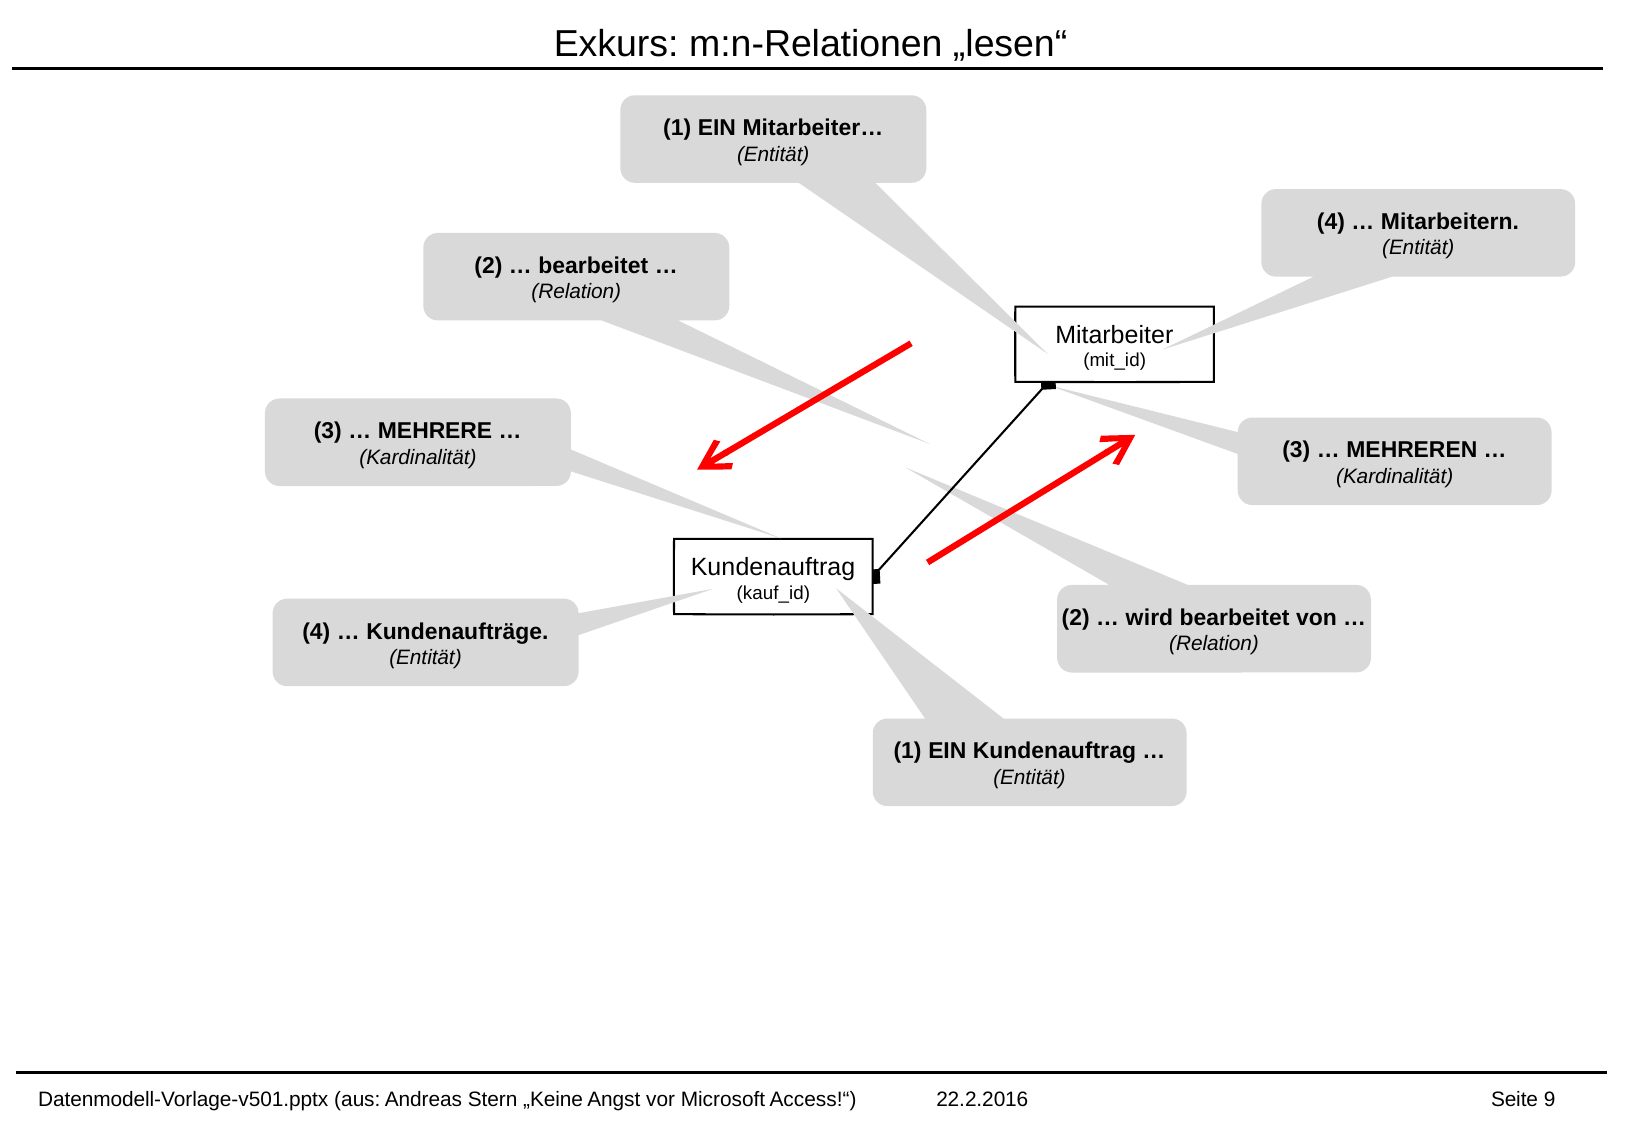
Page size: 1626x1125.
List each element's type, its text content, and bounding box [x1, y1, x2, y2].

text_box (4) … Mitarbeitern. (Entität) [1161, 188, 1577, 351]
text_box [773, 381, 1049, 539]
text_box Mitarbeiter (mit_id) [1014, 305, 1215, 384]
text_box (2) … bearbeitet … (Relation) [422, 231, 731, 358]
text_box (1) EIN Mitarbeiter… (Entität) [619, 94, 1049, 355]
text_box Kundenauftrag (kauf_id) [672, 537, 874, 616]
text_box (4) … Kundenaufträge. (Entität) [271, 587, 714, 688]
text_box (2) … wird bearbeitet von … (Relation) [1056, 562, 1373, 674]
title Exkurs: m:n-Relationen „lesen“ [109, 16, 1512, 89]
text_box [697, 343, 912, 470]
text_box (3) … MEHRERE … (Kardinalität) [263, 397, 773, 537]
text_box (1) EIN Kundenauftrag … (Entität) [835, 587, 1188, 808]
text_box (3) … MEHREREN … (Kardinalität) [1056, 385, 1553, 507]
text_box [927, 434, 1136, 563]
